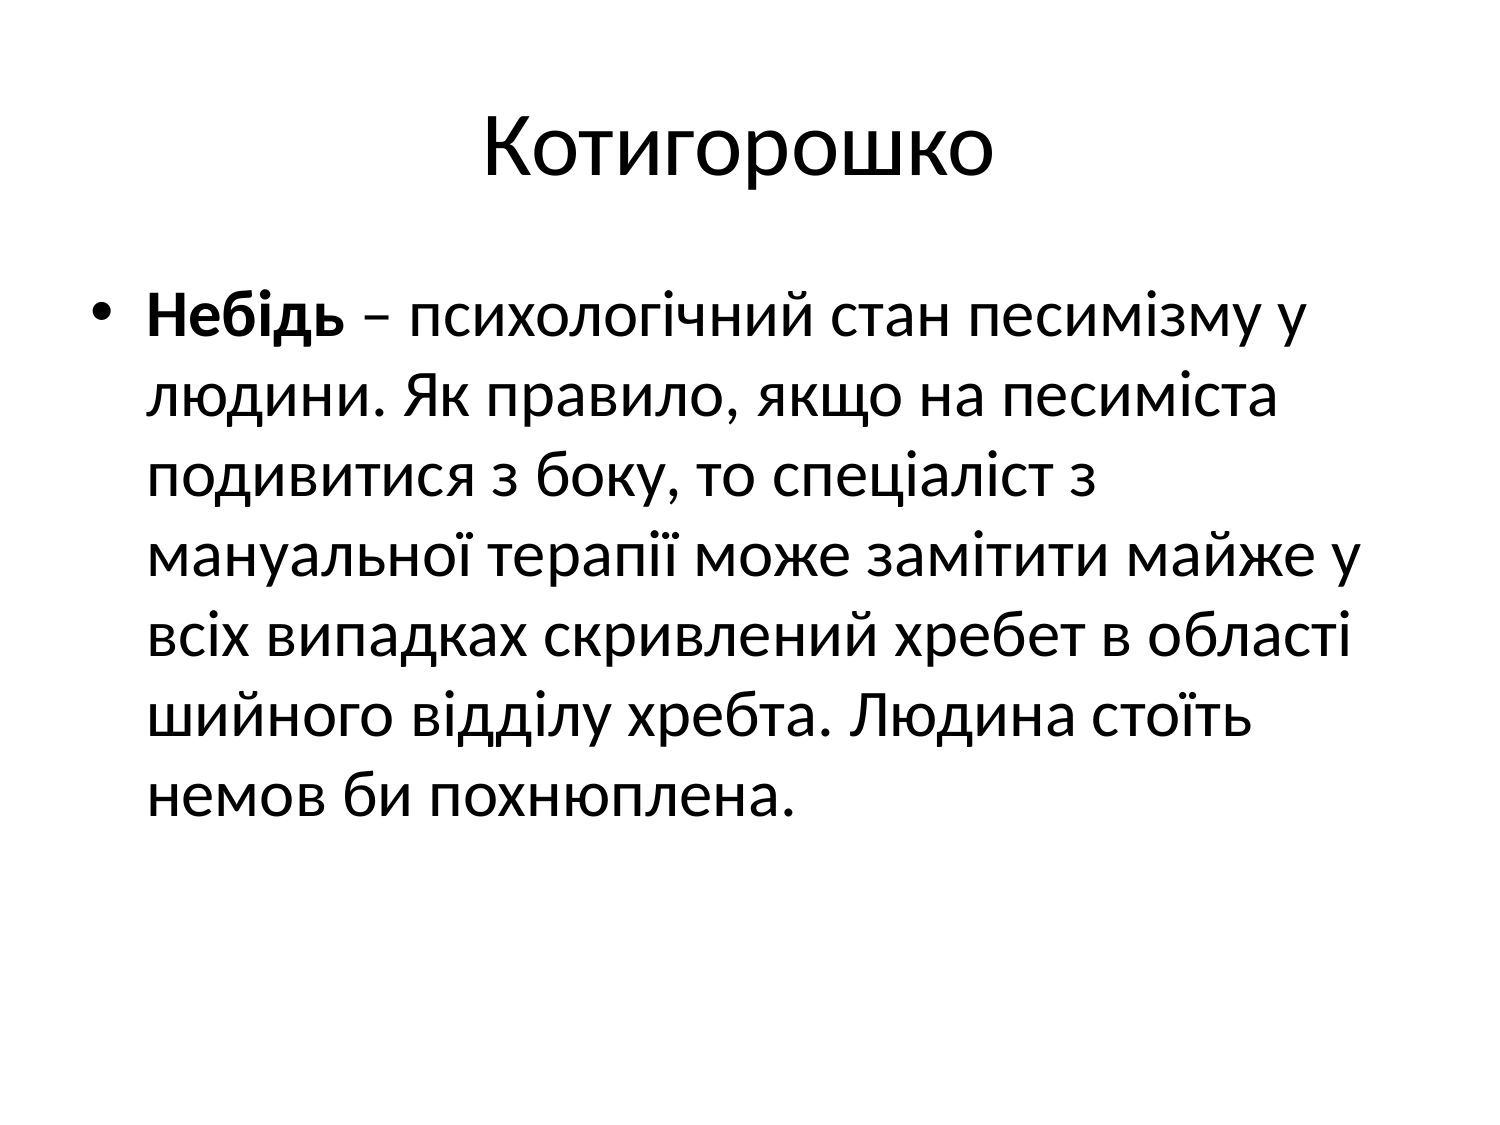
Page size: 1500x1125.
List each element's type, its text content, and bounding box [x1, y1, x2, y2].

list Небідь – психологічний стан песимізму у людини. Як правило, якщо на песиміста подивитися з боку, то спеціаліст з мануальної терапії може замітити майже у всіх випадках скривлений хребет в області шийного відділу хребта. Людина стоїть немов би похнюплена. [75, 262, 1425, 1005]
title Котигорошко [75, 45, 1425, 233]
